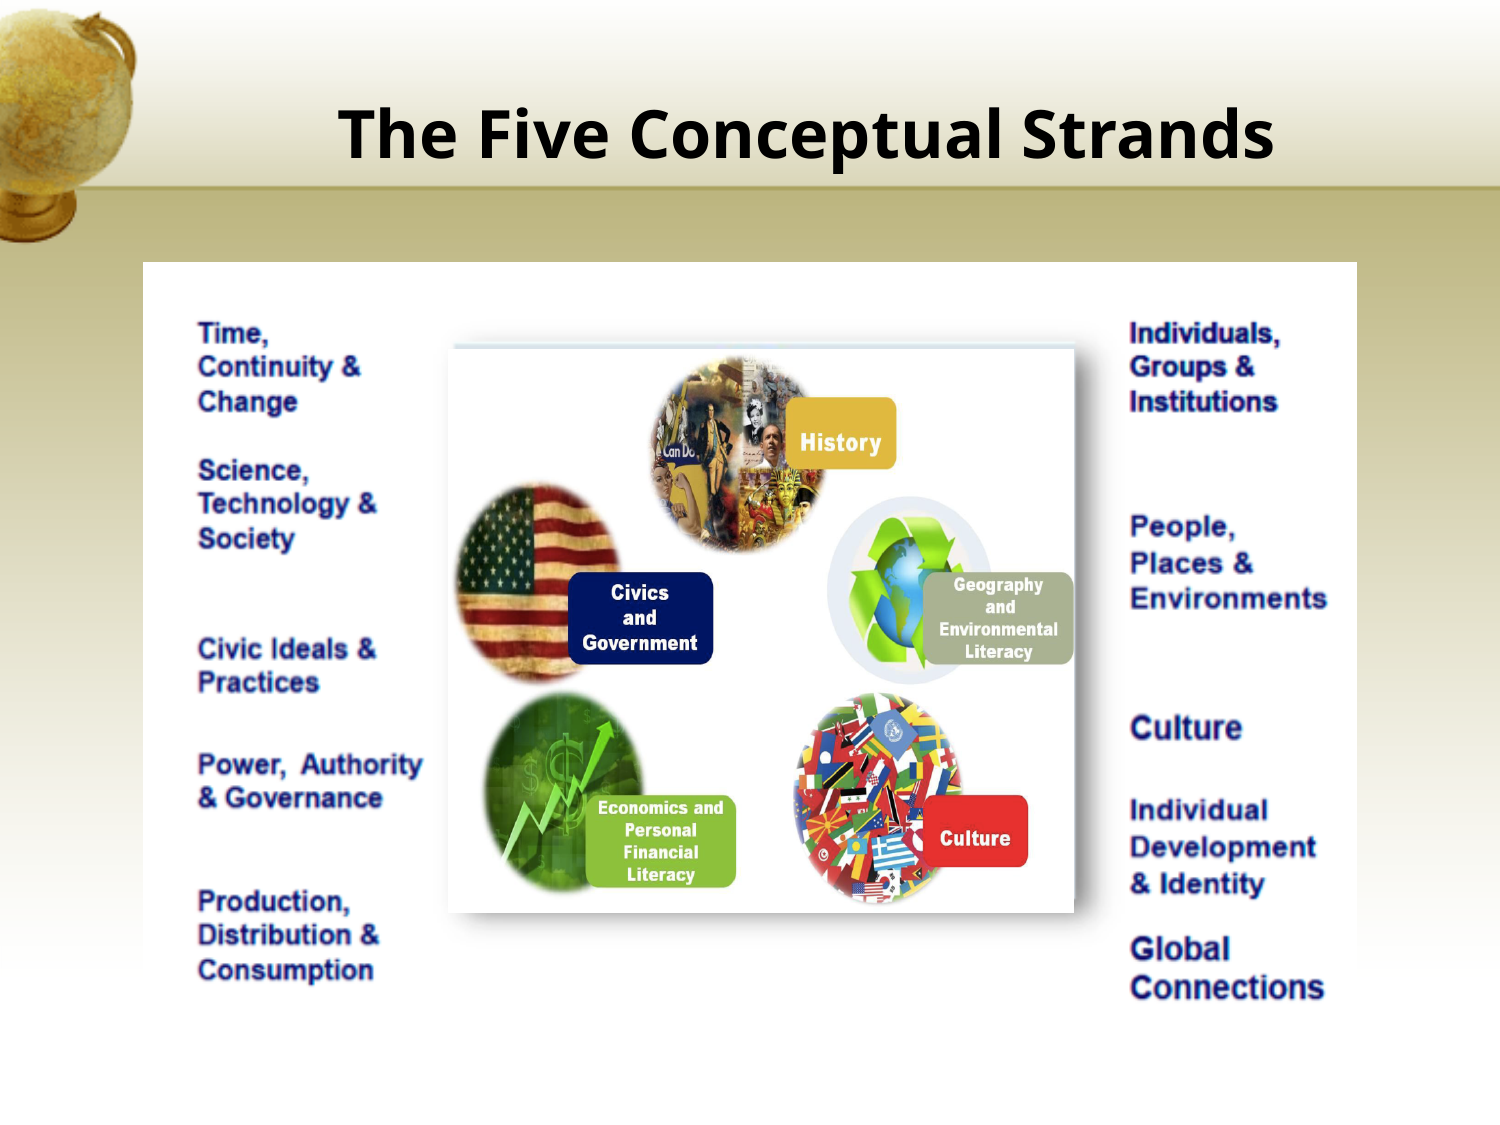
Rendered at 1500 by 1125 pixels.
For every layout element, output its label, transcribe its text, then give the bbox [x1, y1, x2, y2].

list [143, 262, 1357, 1006]
picture [0, 0, 1500, 1125]
title The Five Conceptual Strands [174, 37, 1439, 180]
